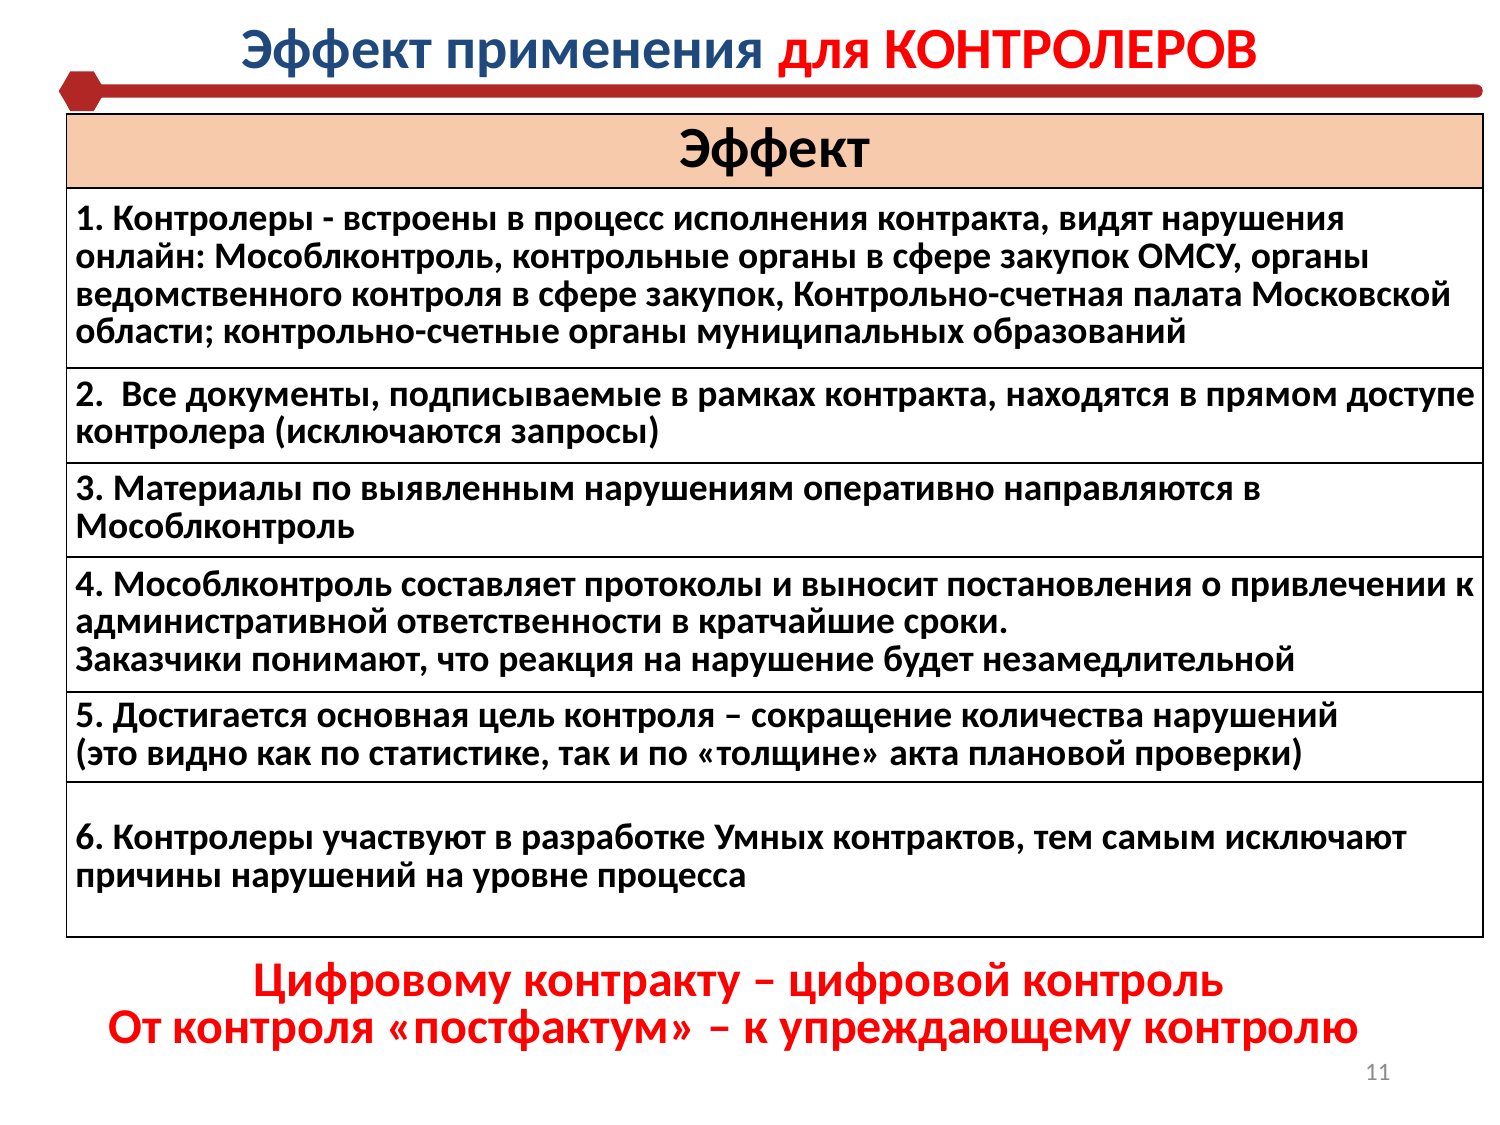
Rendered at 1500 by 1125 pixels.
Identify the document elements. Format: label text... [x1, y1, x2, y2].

slide_number 11 [1068, 1040, 1406, 1101]
table_cell 4. Мособлконтроль составляет протоколы и выносит постановления о привлечении к административной ответственности в кратчайшие сроки. Заказчики понимают, что реакция на нарушение будет незамедлительной [67, 558, 1482, 691]
title Цифровому контракту – цифровой контроль От контроля «постфактум» – к упреждающему контролю [66, 945, 1413, 1019]
table_cell 6. Контролеры участвуют в разработке Умных контрактов, тем самым исключают причины нарушений на уровне процесса [67, 783, 1482, 936]
table_cell 3. Материалы по выявленным нарушениям оперативно направляются в Мособлконтроль [67, 464, 1482, 556]
table_header Эффект [67, 115, 1482, 187]
table_cell 5. Достигается основная цель контроля – сокращение количества нарушений (это видно как по статистике, так и по «толщине» акта плановой проверки) [67, 693, 1482, 781]
table_cell 2. Все документы, подписываемые в рамках контракта, находятся в прямом доступе контролера (исключаются запросы) [67, 369, 1482, 462]
text_box Эффект применения для КОНТРОЛЕРОВ [186, 24, 1314, 71]
table_cell 1. Контролеры - встроены в процесс исполнения контракта, видят нарушения онлайн: Мособлконтроль, контрольные органы в сфере закупок ОМСУ, органы ведомственного контроля в сфере закупок, Контрольно-счетная палата Московской области; контрольно-счетные органы муниципальных образований [67, 189, 1482, 367]
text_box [58, 71, 1483, 112]
